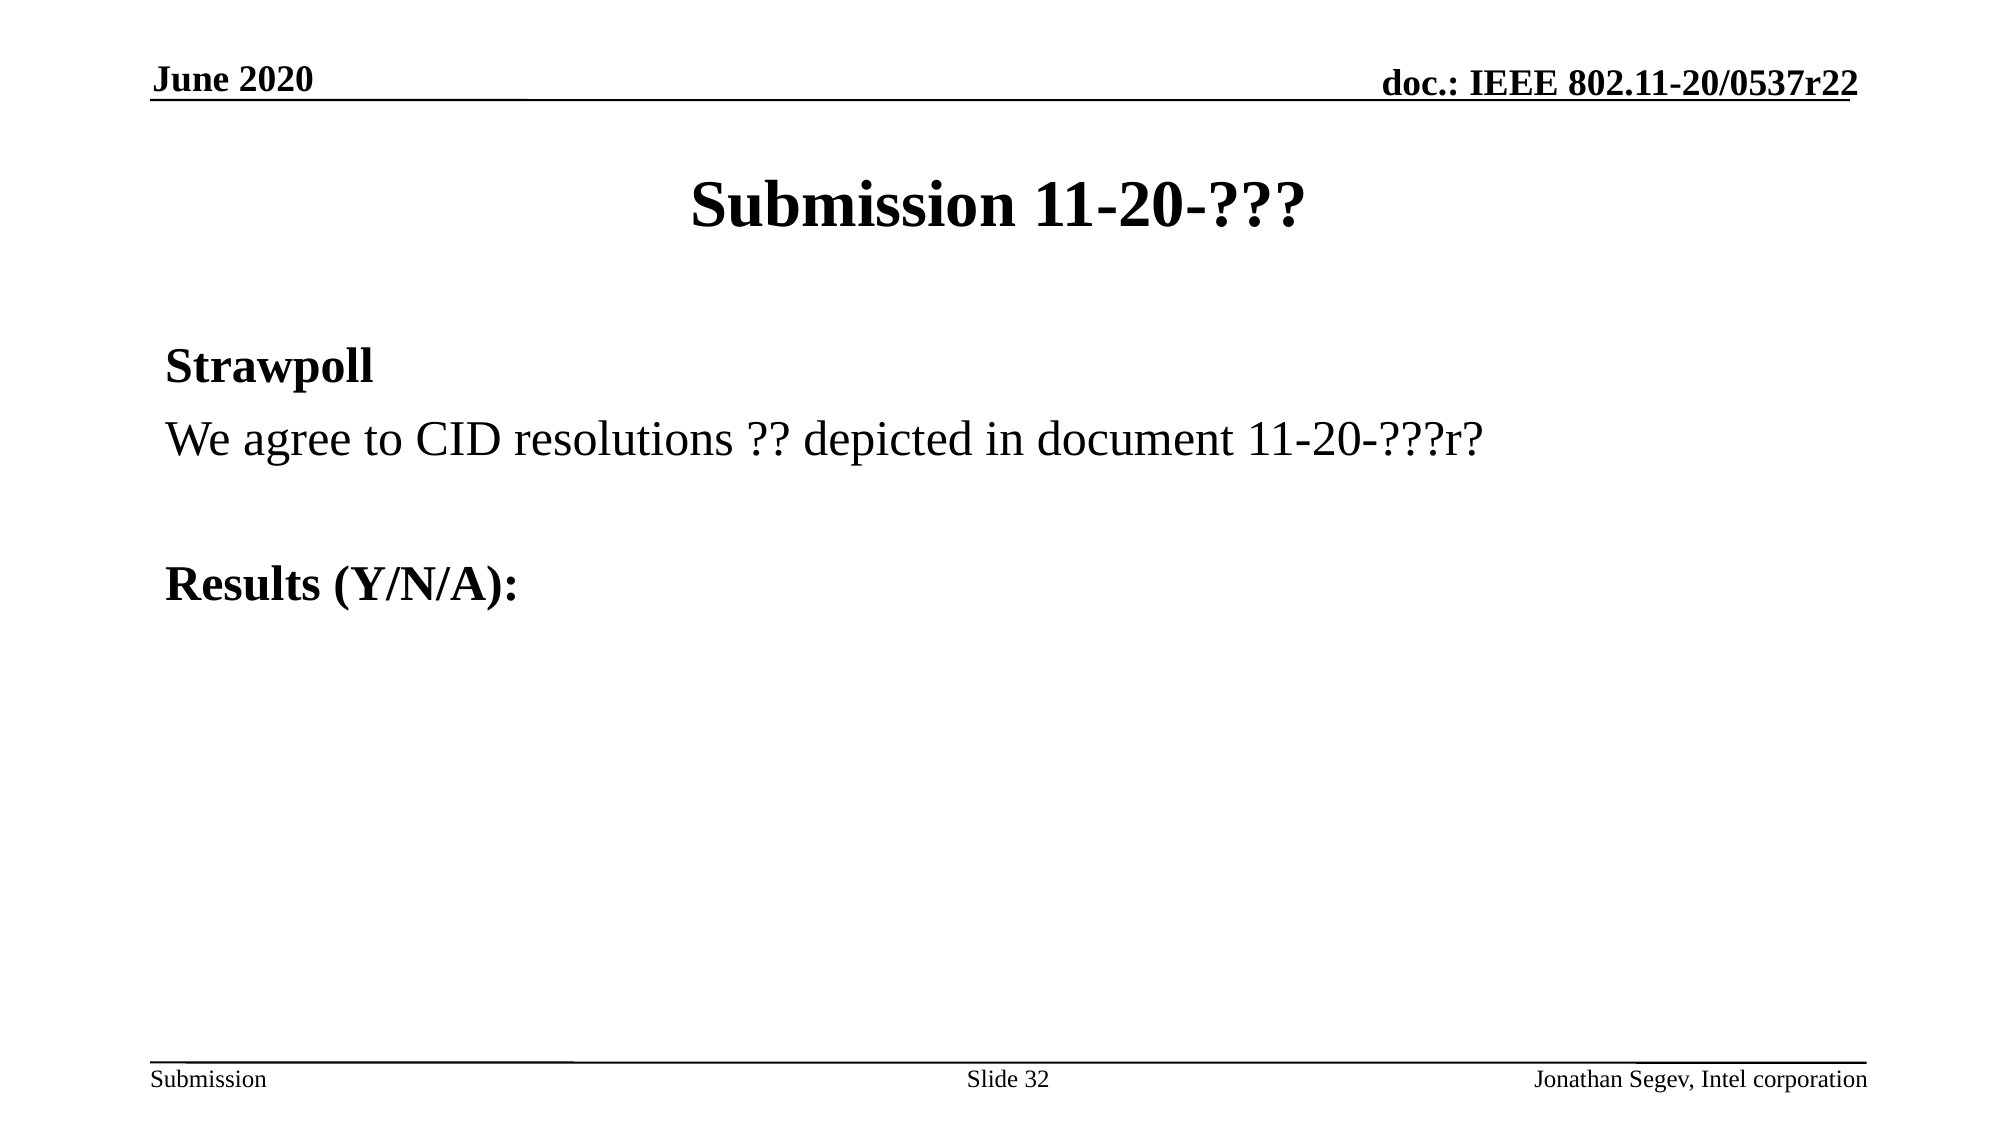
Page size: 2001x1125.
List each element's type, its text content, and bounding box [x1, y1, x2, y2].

list Strawpoll We agree to CID resolutions ?? depicted in document 11-20-???r? Results (Y/N/A): [149, 324, 1850, 1000]
slide_number Slide 32 [950, 1061, 1067, 1123]
footer Jonathan Segev, Intel corporation [1171, 1061, 1869, 1093]
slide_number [152, 54, 563, 100]
title Submission 11-20-??? [149, 112, 1850, 288]
